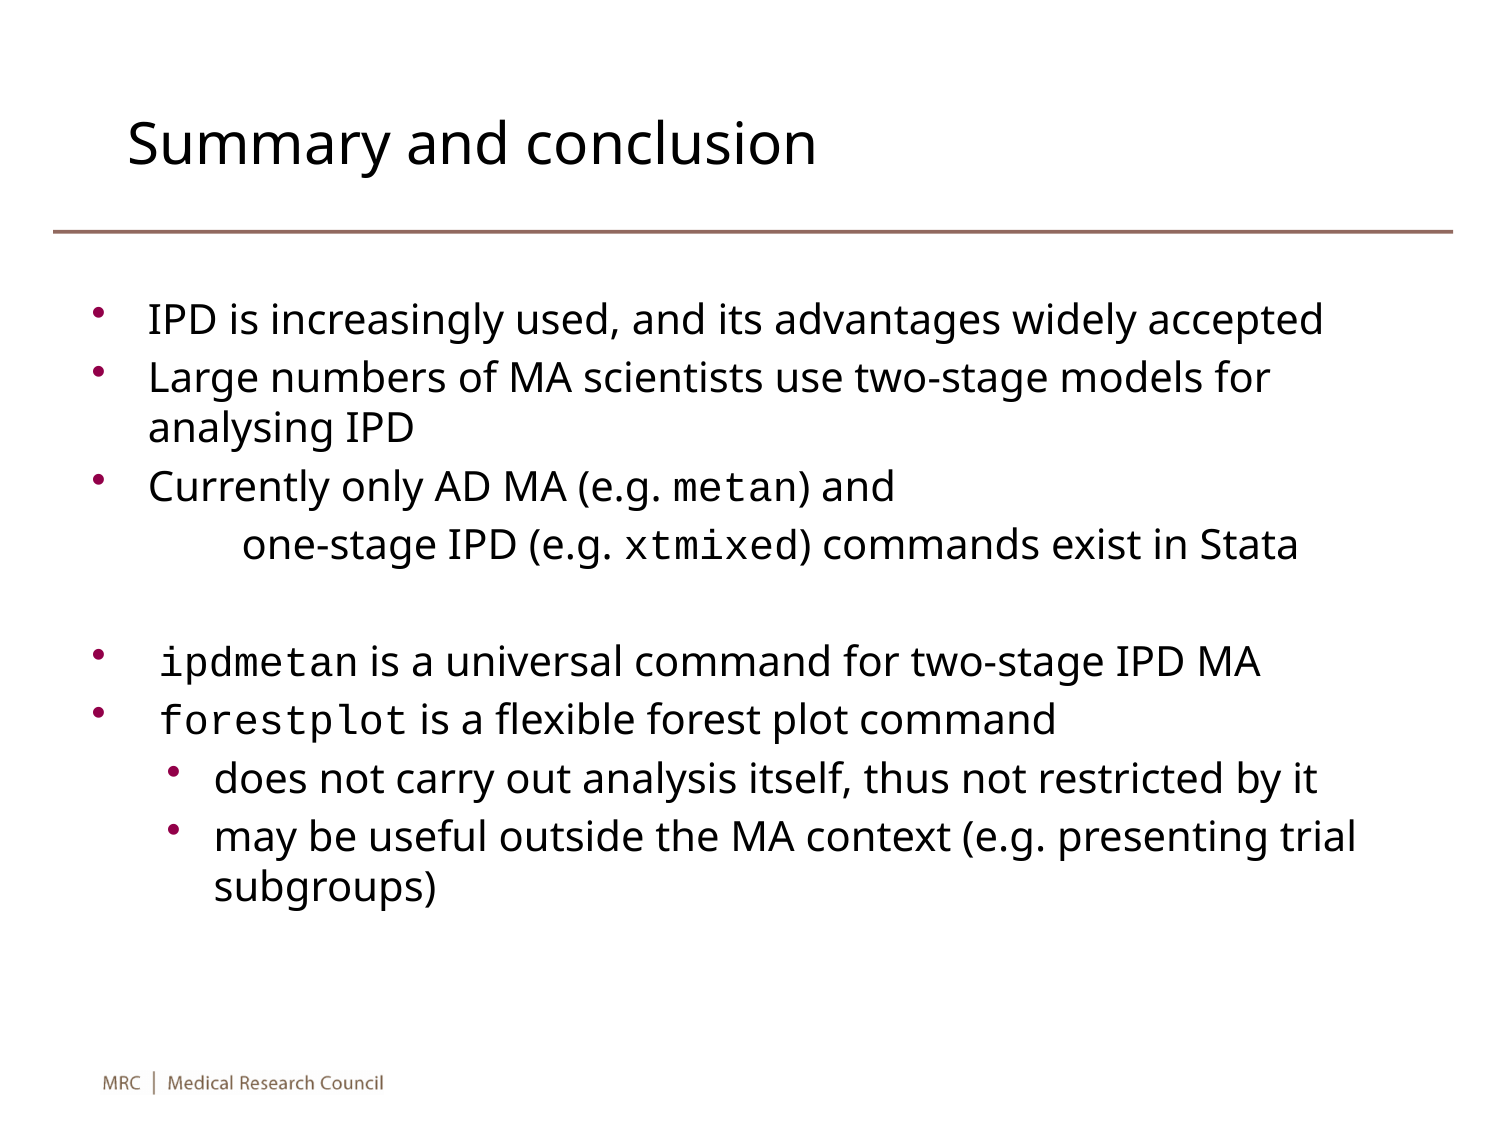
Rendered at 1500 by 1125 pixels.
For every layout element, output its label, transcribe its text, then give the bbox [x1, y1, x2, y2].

title Summary and conclusion [112, 75, 1397, 208]
picture [100, 1070, 384, 1095]
list IPD is increasingly used, and its advantages widely accepted Large numbers of MA scientists use two-stage models for analysing IPD Currently only AD MA (e.g. metan) and one-stage IPD (e.g. xtmixed) commands exist in Stata ipdmetan is a universal command for two-stage IPD MA forestplot is a flexible forest plot command does not carry out analysis itself, thus not restricted by it may be useful outside the MA context (e.g. presenting trial subgroups) [76, 285, 1447, 953]
